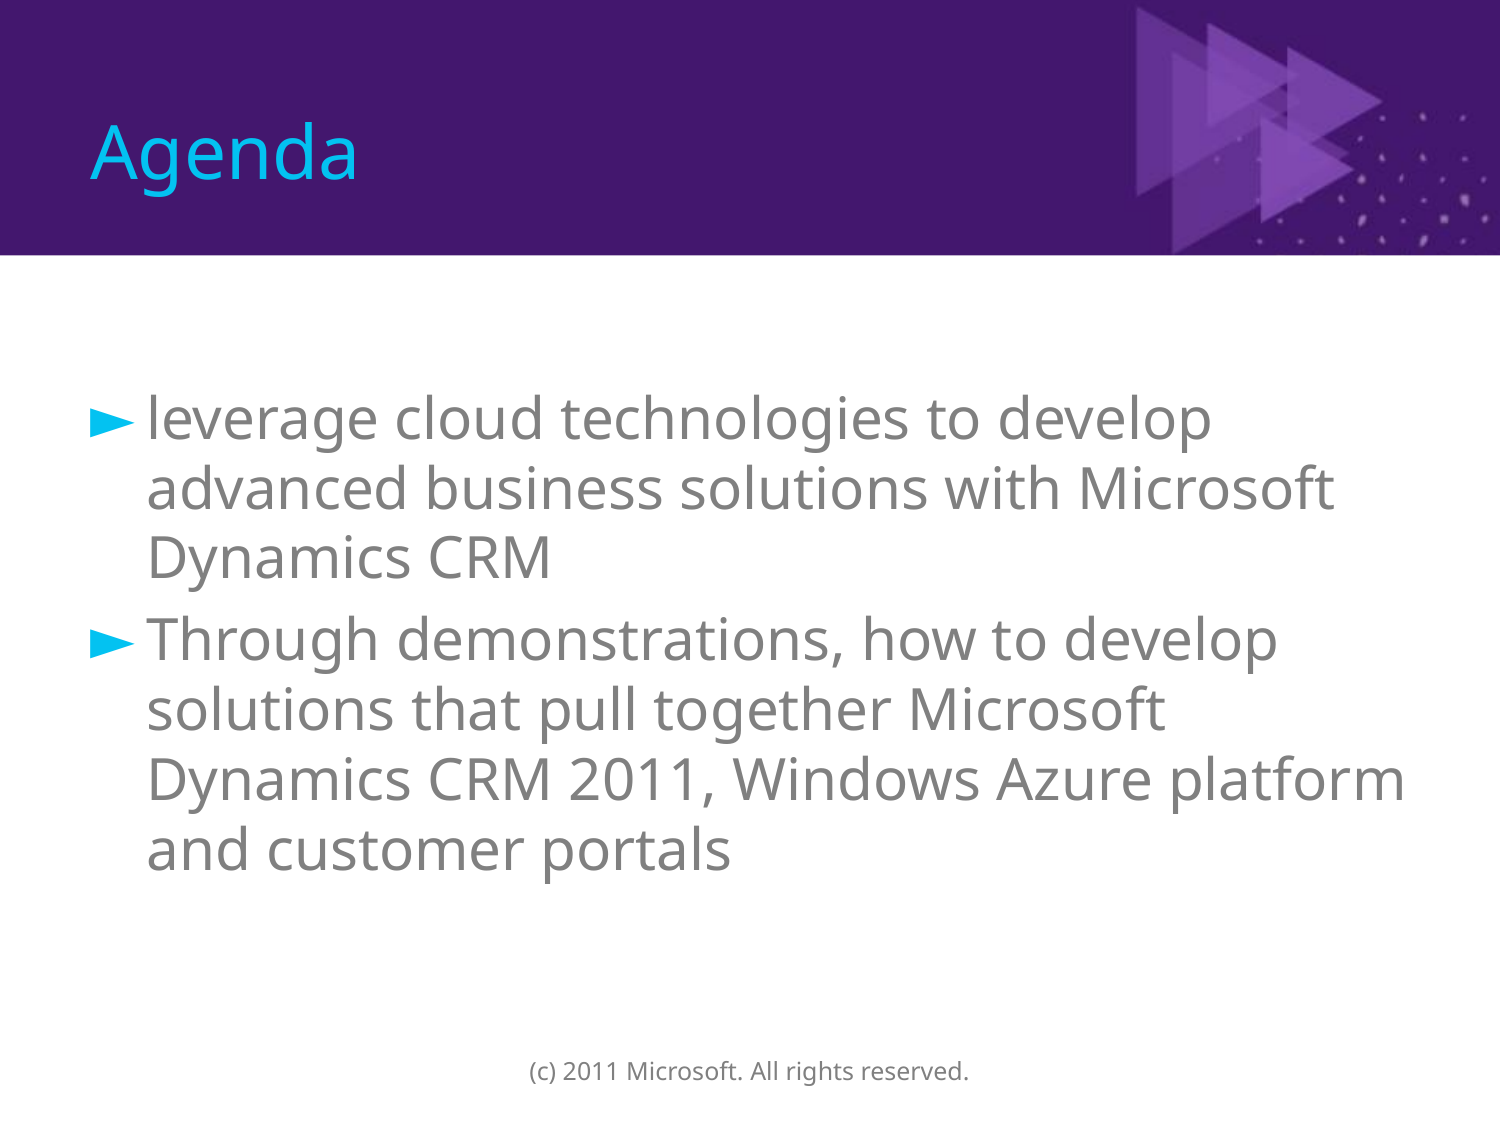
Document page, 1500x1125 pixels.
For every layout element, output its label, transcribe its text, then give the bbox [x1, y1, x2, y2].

title Agenda [75, 56, 1425, 244]
footer (c) 2011 Microsoft. All rights reserved. [512, 1042, 988, 1103]
picture [0, 0, 1500, 255]
list leverage cloud technologies to develop advanced business solutions with Microsoft Dynamics CRM Through demonstrations, how to develop solutions that pull together Microsoft Dynamics CRM 2011, Windows Azure platform and customer portals [75, 373, 1425, 1005]
